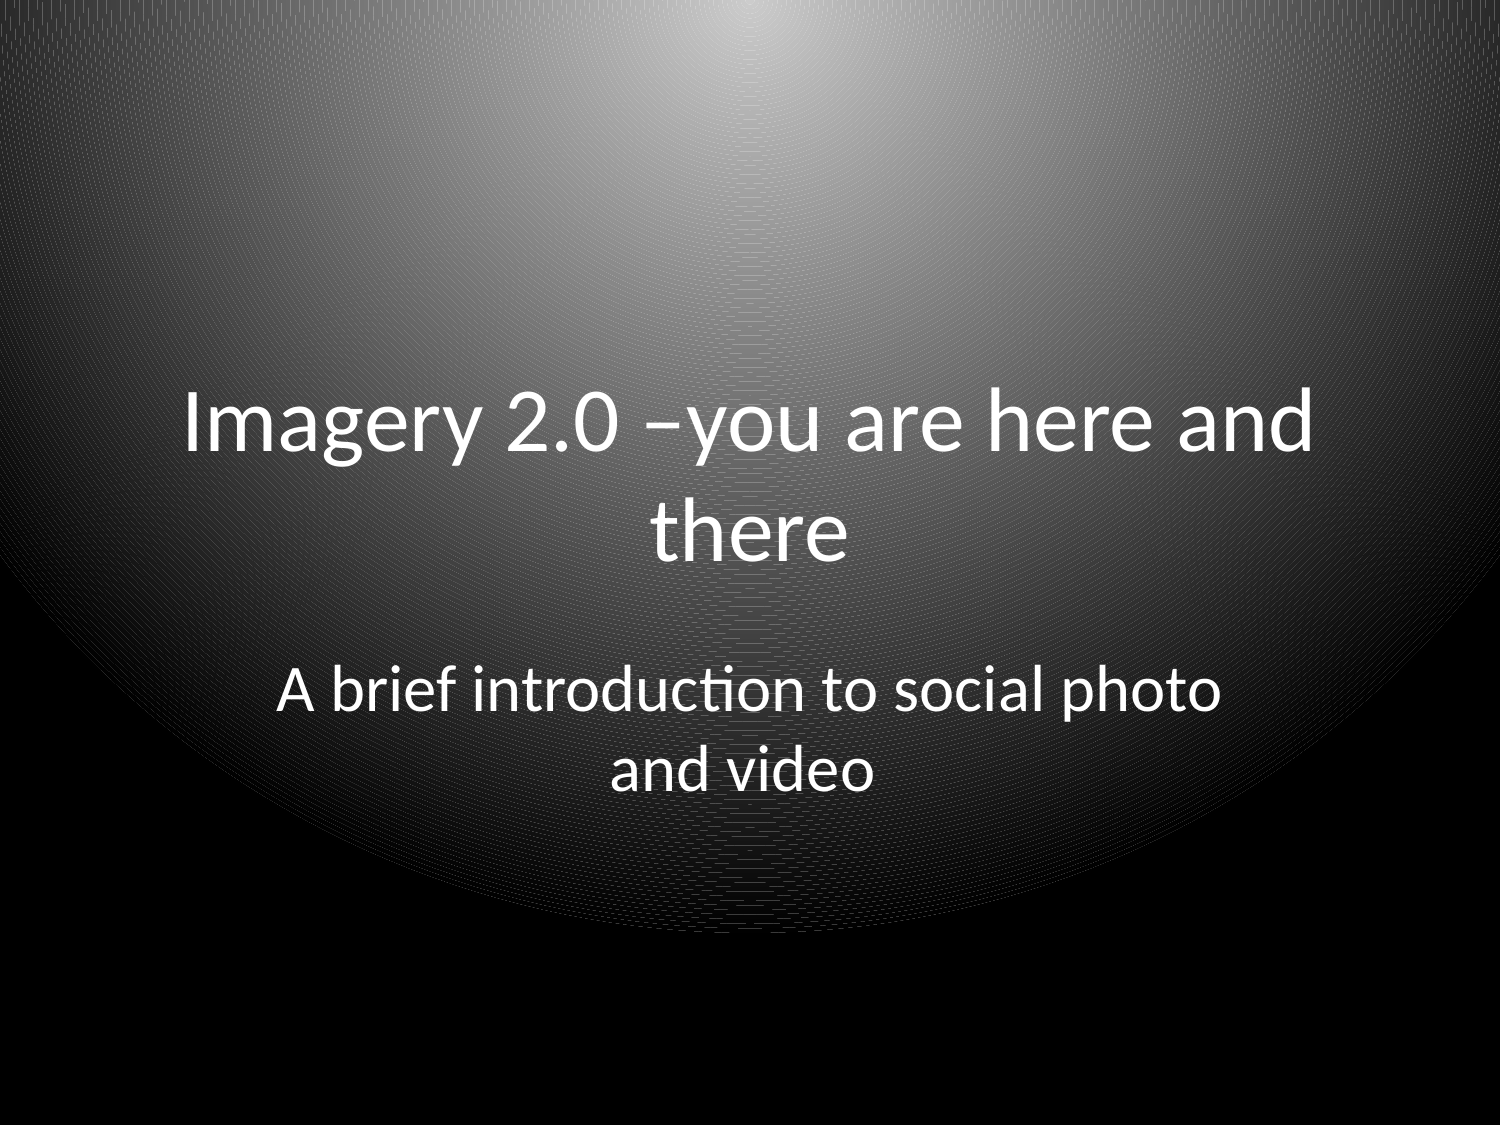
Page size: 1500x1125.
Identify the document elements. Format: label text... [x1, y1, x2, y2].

title Imagery 2.0 –you are here and there [112, 349, 1388, 591]
subtitle A brief introduction to social photo and video [225, 637, 1275, 925]
